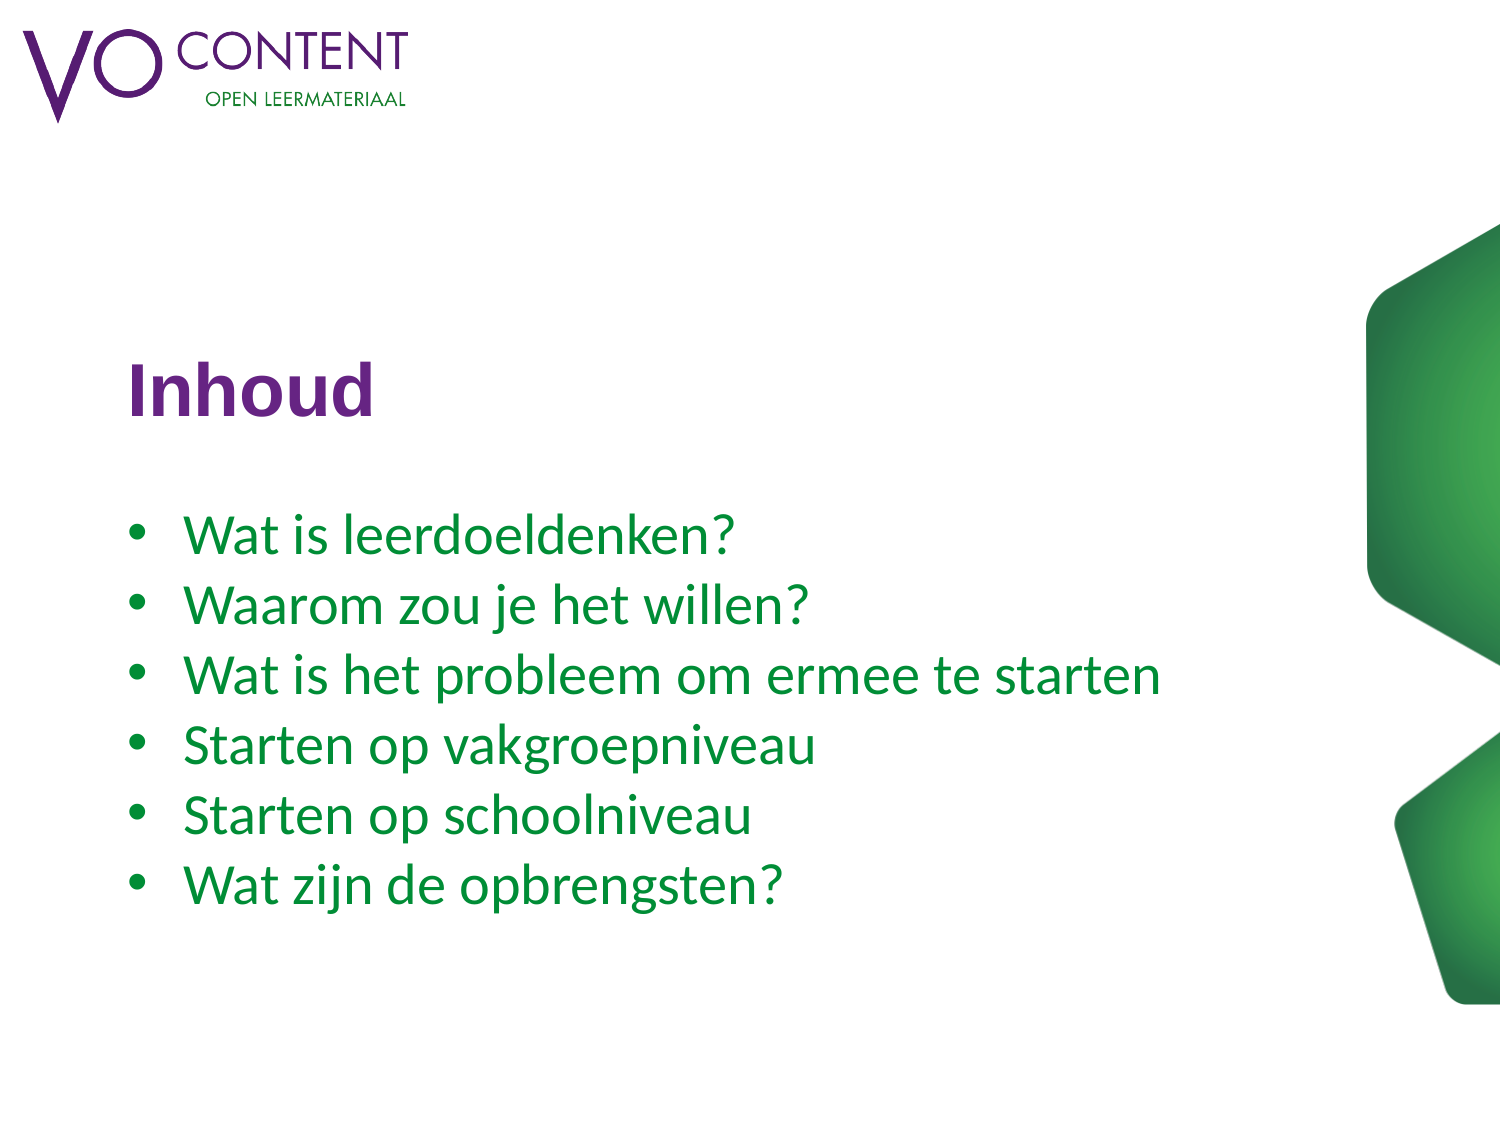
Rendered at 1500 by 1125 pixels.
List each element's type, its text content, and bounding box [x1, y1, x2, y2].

title Inhoud [112, 306, 1278, 467]
picture [1366, 222, 1500, 1005]
picture [22, 29, 408, 124]
text_box Wat is leerdoeldenken? Waarom zou je het willen? Wat is het probleem om ermee te starten Starten op vakgroepniveau Starten op schoolniveau Wat zijn de opbrengsten? [112, 489, 1313, 924]
